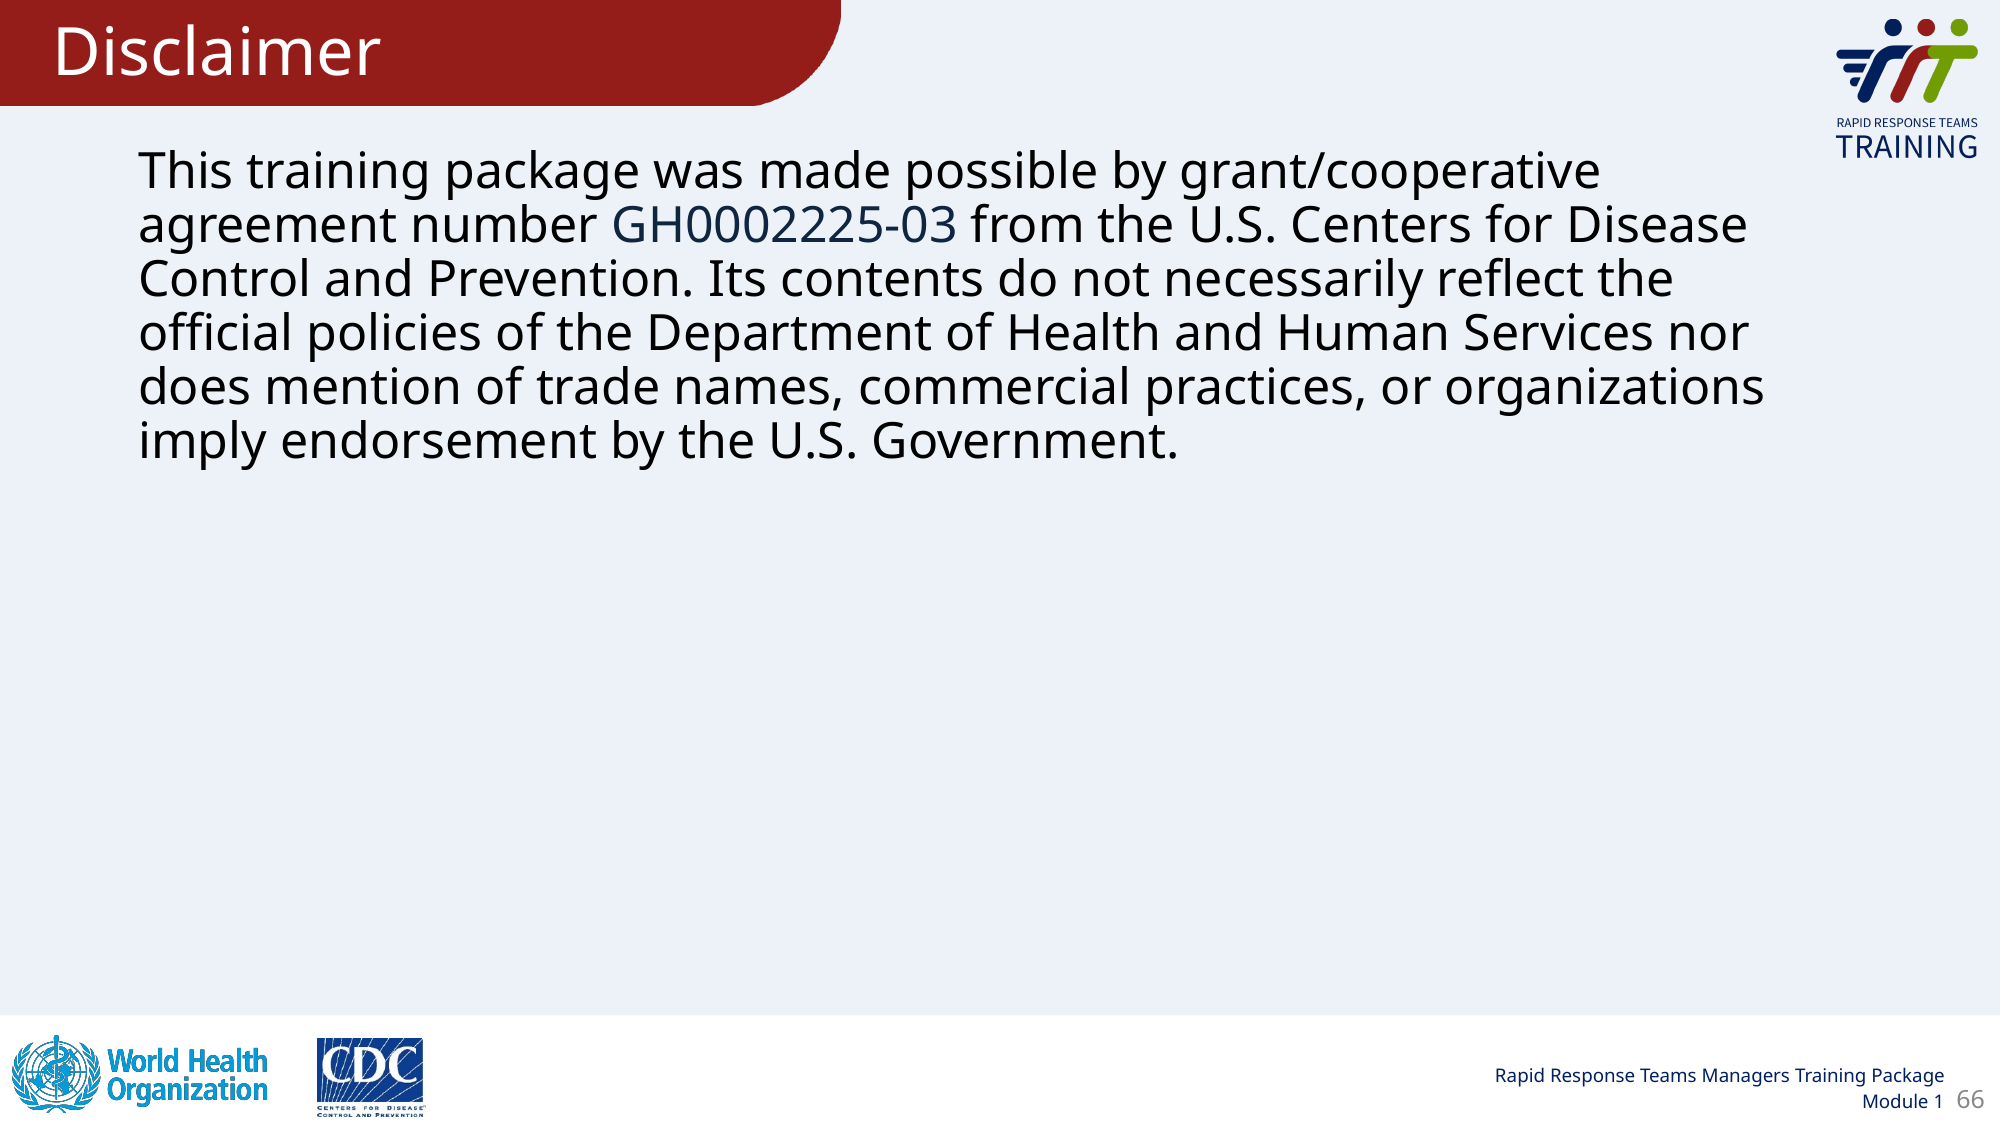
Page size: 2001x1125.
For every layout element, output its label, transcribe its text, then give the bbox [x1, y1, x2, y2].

picture [317, 1038, 426, 1117]
picture [71, 1053, 90, 1091]
picture [36, 1088, 78, 1105]
picture [46, 1056, 54, 1062]
list This training package was made possible by grant/cooperative agreement number GH0002225-03 from the U.S. Centers for Disease Control and Prevention. Its contents do not necessarily reflect the official policies of the Department of Health and Human Services nor does mention of trade names, commercial practices, or organizations imply endorsement by the U.S. Government. [130, 137, 1846, 993]
picture [40, 1062, 47, 1070]
picture [24, 1054, 36, 1087]
picture [30, 1083, 37, 1091]
picture [22, 1062, 26, 1077]
picture [34, 1054, 43, 1078]
picture [12, 1083, 48, 1113]
picture [0, 0, 841, 106]
picture [1835, 19, 1978, 167]
picture [12, 1035, 54, 1068]
text_box 66 [1557, 1075, 1993, 1121]
picture [59, 1035, 267, 1113]
picture [50, 1108, 62, 1113]
